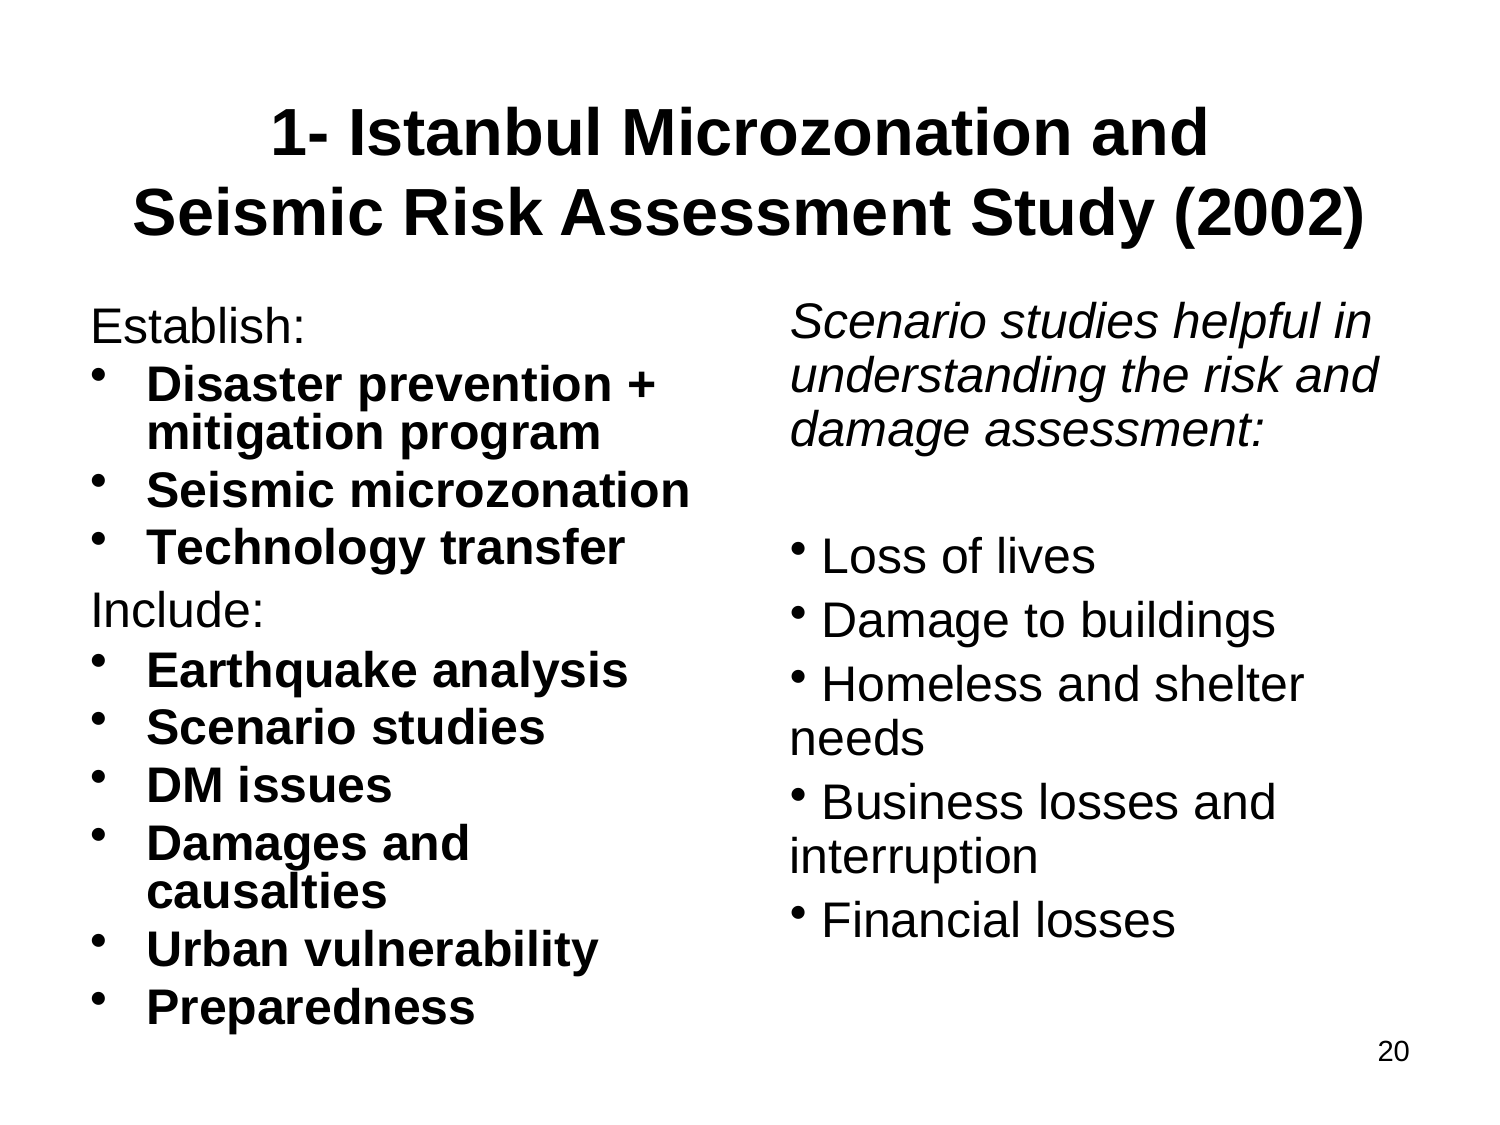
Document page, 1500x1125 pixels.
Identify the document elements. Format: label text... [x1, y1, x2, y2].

list Establish: Disaster prevention + mitigation program Seismic microzonation Technology transfer Include: Earthquake analysis Scenario studies DM issues Damages and causalties Urban vulnerability Preparedness [74, 237, 738, 981]
title 1- Istanbul Microzonation and Seismic Risk Assessment Study (2002) [74, 74, 1426, 263]
list Scenario studies helpful in understanding the risk and damage assessment: Loss of lives Damage to buildings Homeless and shelter needs Business losses and interruption Financial losses [774, 287, 1438, 1018]
slide_number 20 [1074, 1024, 1426, 1103]
